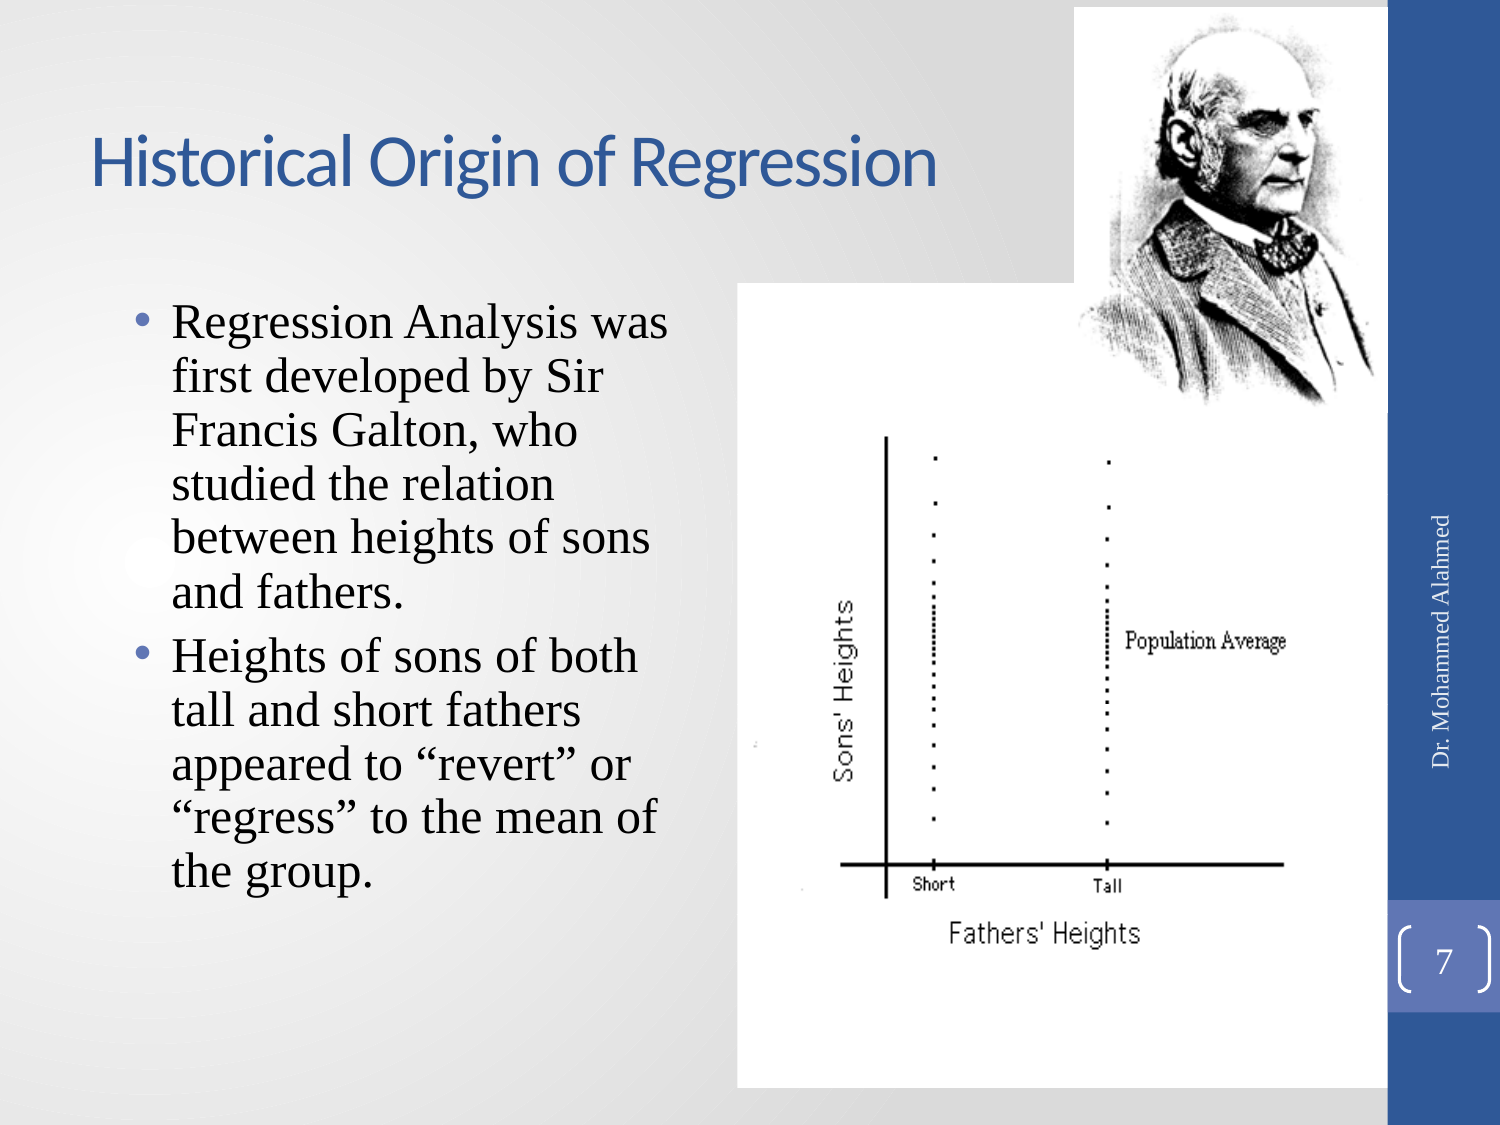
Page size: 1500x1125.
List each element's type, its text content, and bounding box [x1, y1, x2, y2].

footer Dr. Mohammed Alahmed [1408, 500, 1469, 889]
slide_number 7 [1399, 925, 1492, 994]
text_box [736, 283, 1388, 1088]
title Historical Origin of Regression [75, 62, 988, 250]
picture [1074, 7, 1388, 413]
list Regression Analysis was first developed by Sir Francis Galton, who studied the relation between heights of sons and fathers. Heights of sons of both tall and short fathers appeared to “revert” or “regress” to the mean of the group. [99, 287, 725, 963]
